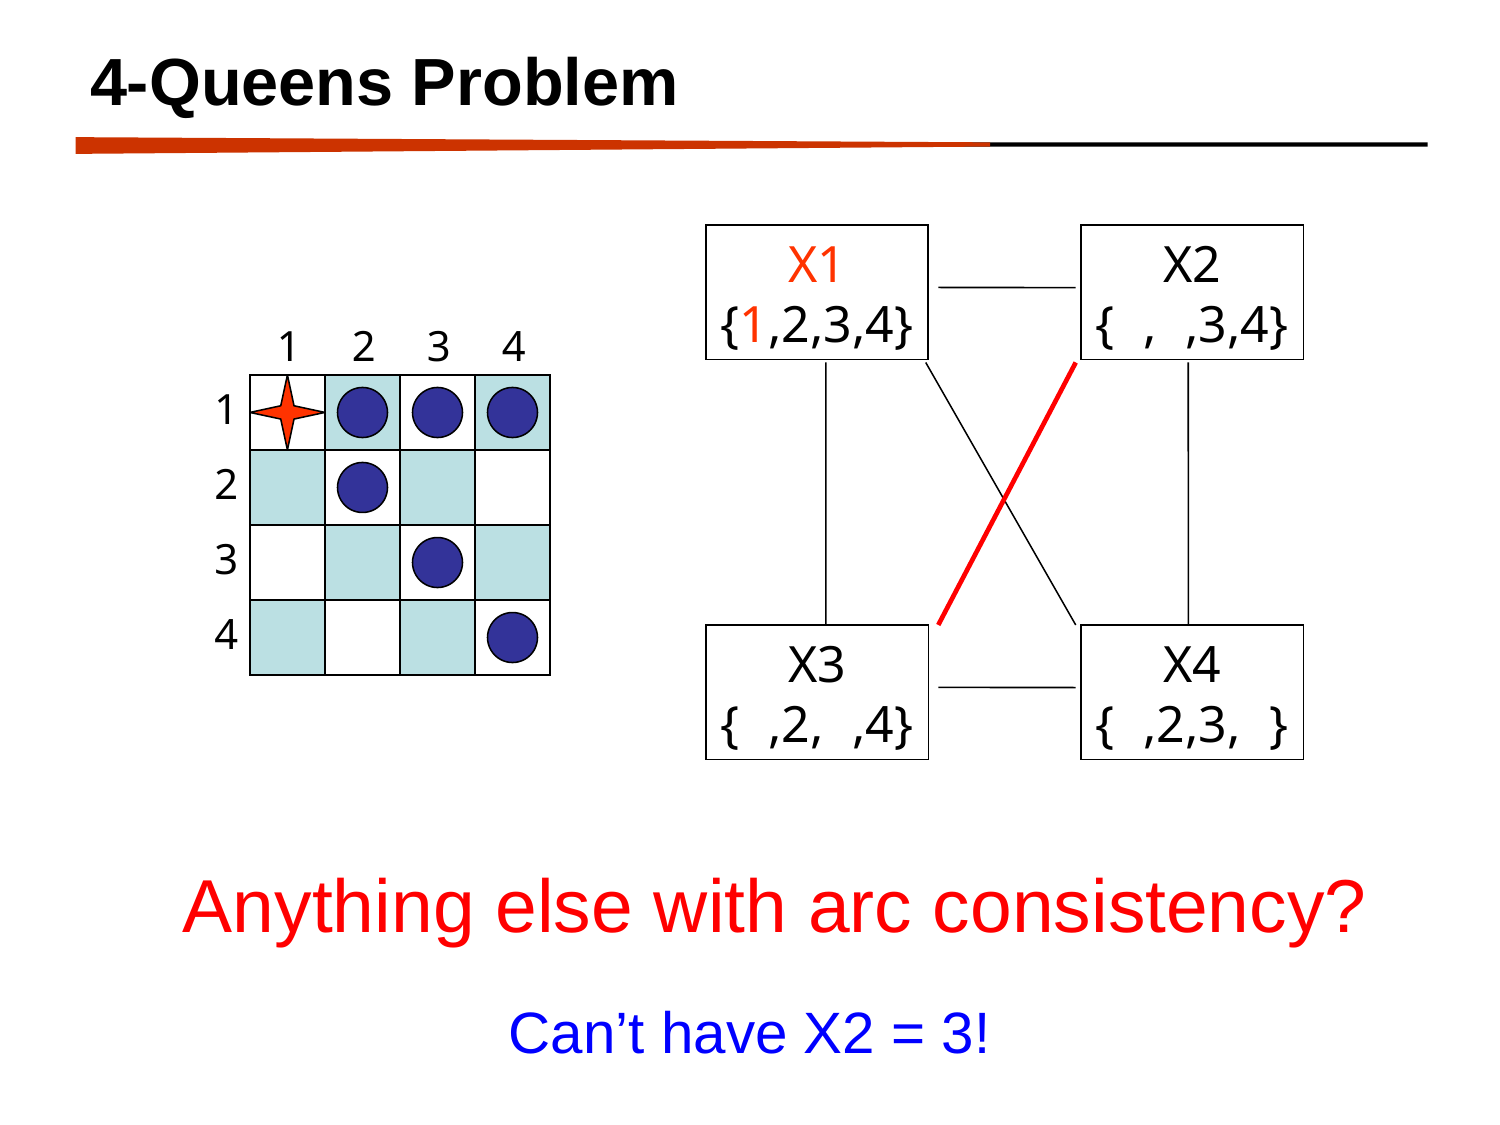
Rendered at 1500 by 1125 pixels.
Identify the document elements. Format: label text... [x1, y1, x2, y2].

text_box Can’t have X2 = 3! [324, 987, 1175, 1073]
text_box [199, 312, 551, 676]
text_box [337, 387, 538, 663]
title 4-Queens Problem [74, 24, 1426, 133]
text_box Anything else with arc consistency? [162, 849, 1388, 955]
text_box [699, 224, 1310, 762]
